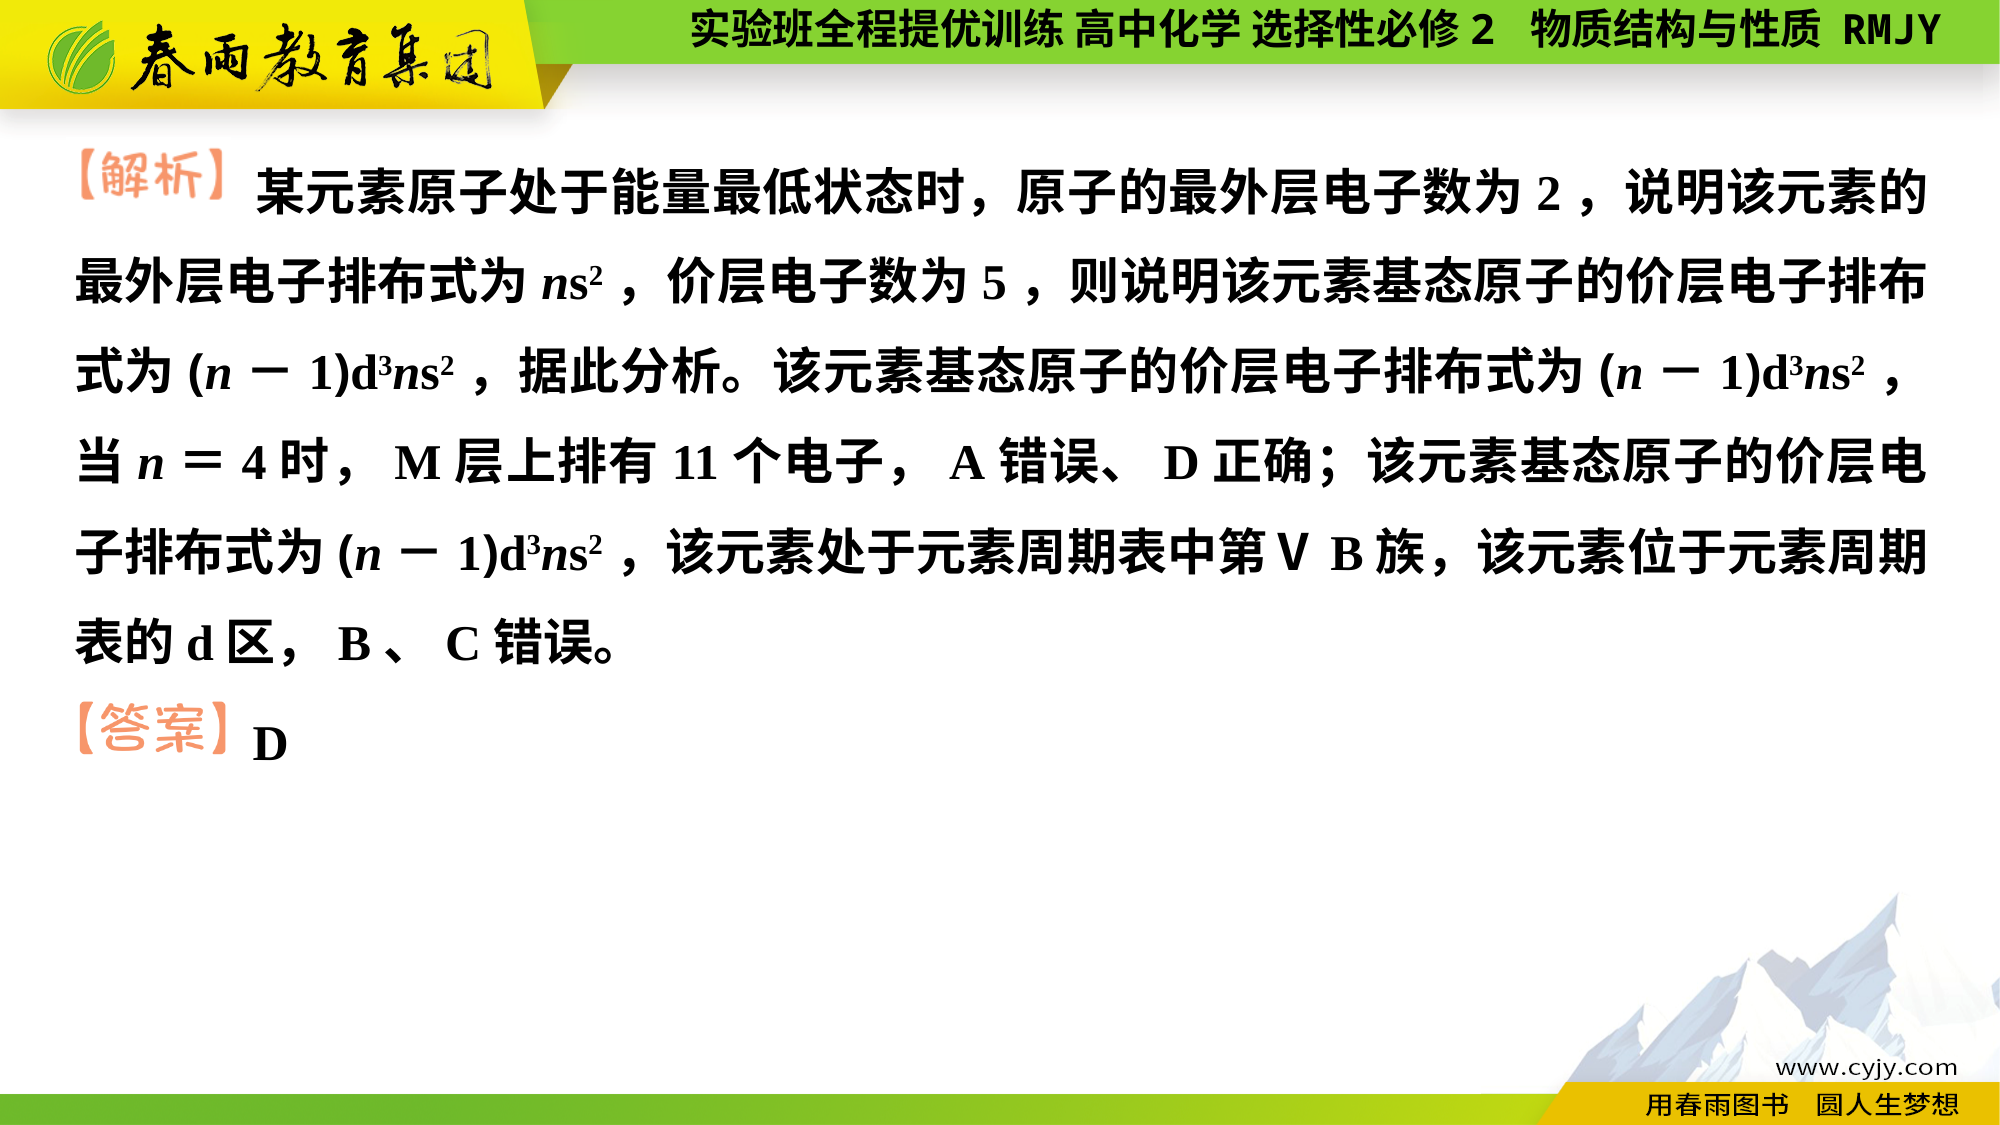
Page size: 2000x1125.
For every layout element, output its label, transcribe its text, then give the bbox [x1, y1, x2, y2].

list 某元素原子处于能量最低状态时，原子的最外层电子数为2，说明该元素的最外层电子排布式为ns2，价层电子数为5，则说明该元素基态原子的价层电子排布式为(n－1)d3ns2，据此分析。该元素基态原子的价层电子排布式为(n－1)d3ns2，当n＝4时，M层上排有11个电子，A错误、D正确；该元素基态原子的价层电子排布式为(n－1)d3ns2，该元素处于元素周期表中第ⅤB族，该元素位于元素周期表的d区，B、C错误。 [59, 122, 1944, 672]
picture [0, 0, 2000, 1125]
text_box D [237, 673, 1936, 779]
